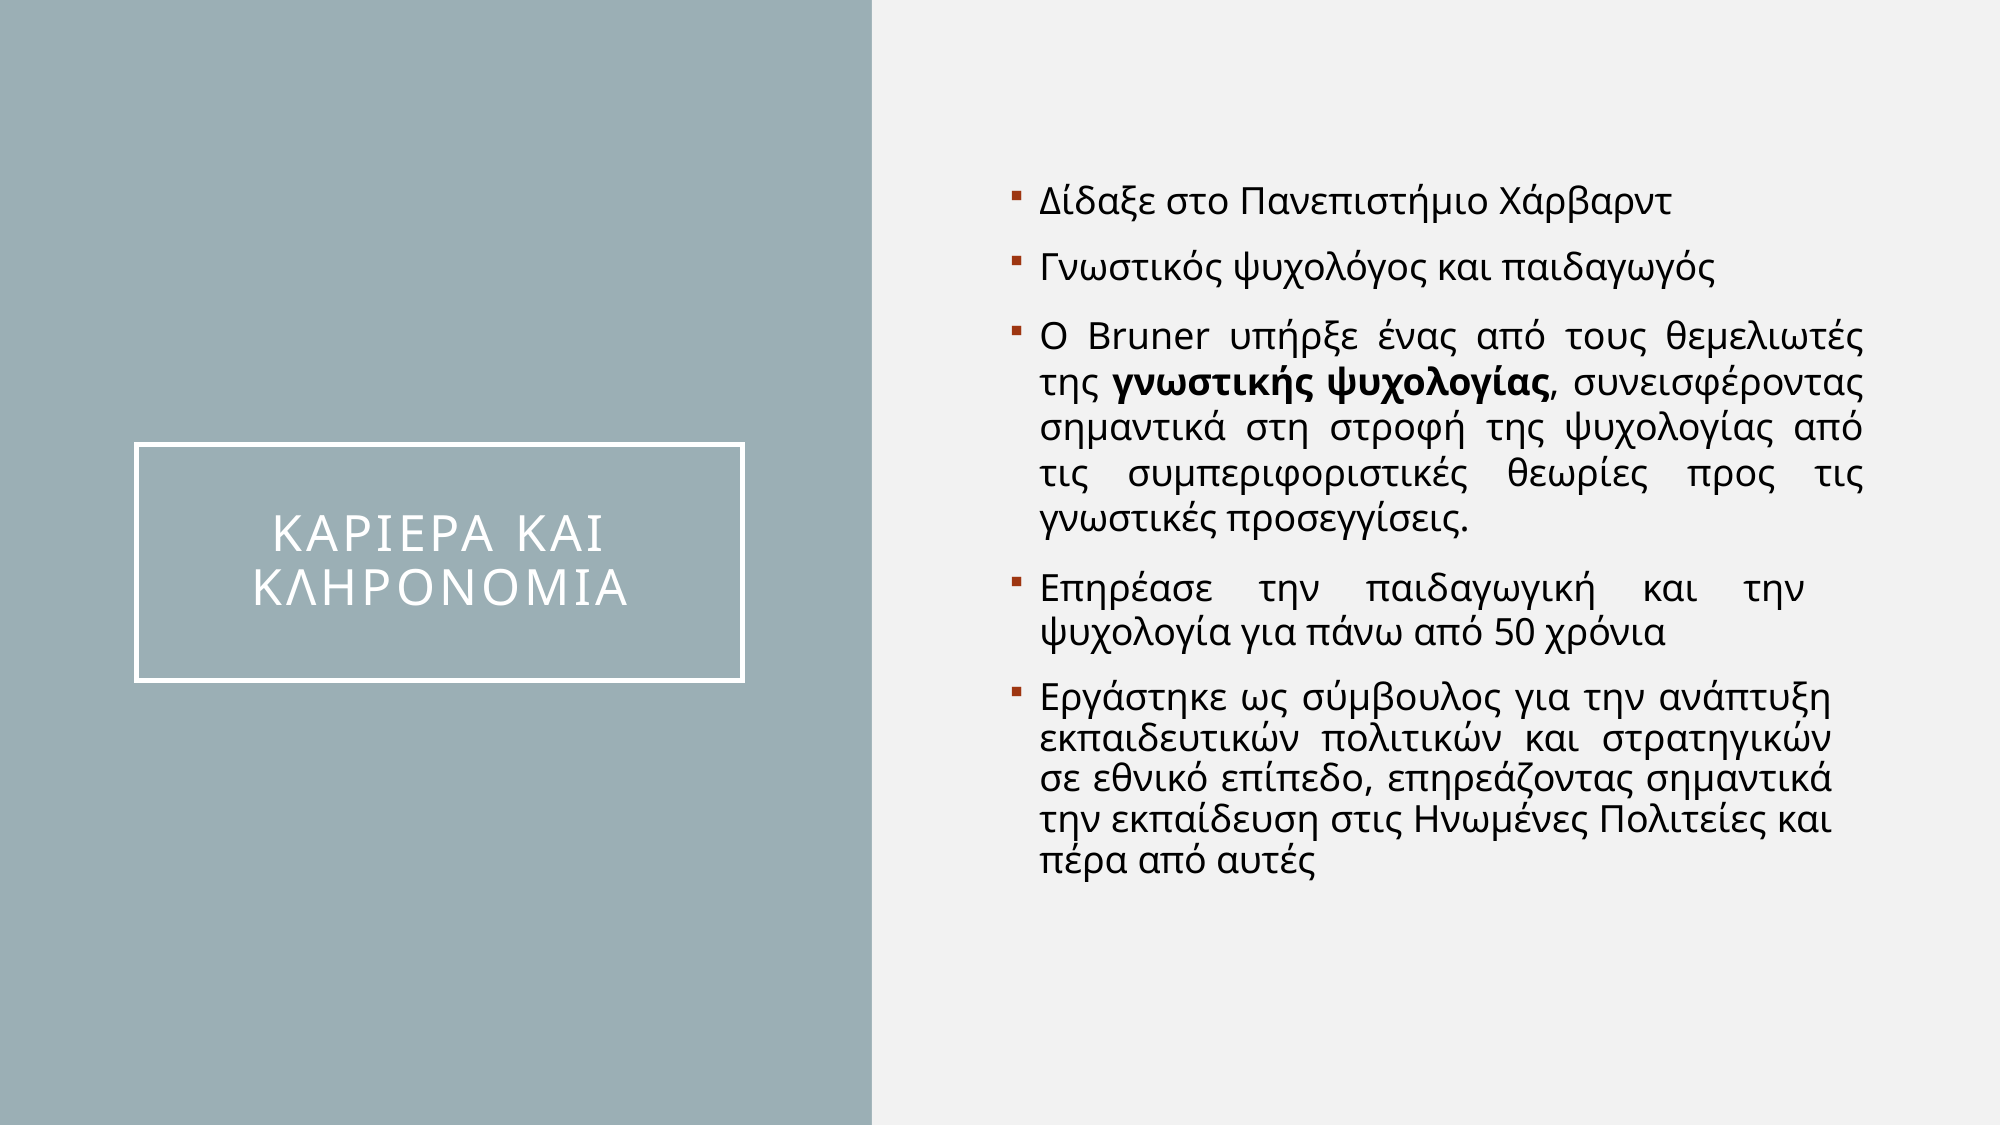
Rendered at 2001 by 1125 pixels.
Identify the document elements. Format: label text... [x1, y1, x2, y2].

list Δίδαξε στο Πανεπιστήμιο Χάρβαρντ Γνωστικός ψυχολόγος και παιδαγωγός Ο Bruner υπήρξε ένας από τους θεμελιωτές της γνωστικής ψυχολογίας, συνεισφέροντας σημαντικά στη στροφή της ψυχολογίας από τις συμπεριφοριστικές θεωρίες προς τις γνωστικές προσεγγίσεις. Επηρέασε την παιδαγωγική και την ψυχολογία για πάνω από 50 χρόνια Εργάστηκε ως σύμβουλος για την ανάπτυξη εκπαιδευτικών πολιτικών και στρατηγικών σε εθνικό επίπεδο, επηρεάζοντας σημαντικά την εκπαίδευση στις Ηνωμένες Πολιτείες και πέρα από αυτές [992, 131, 1880, 994]
title Καριερα και κληρονομια [134, 442, 745, 683]
text_box [871, 0, 2000, 1125]
